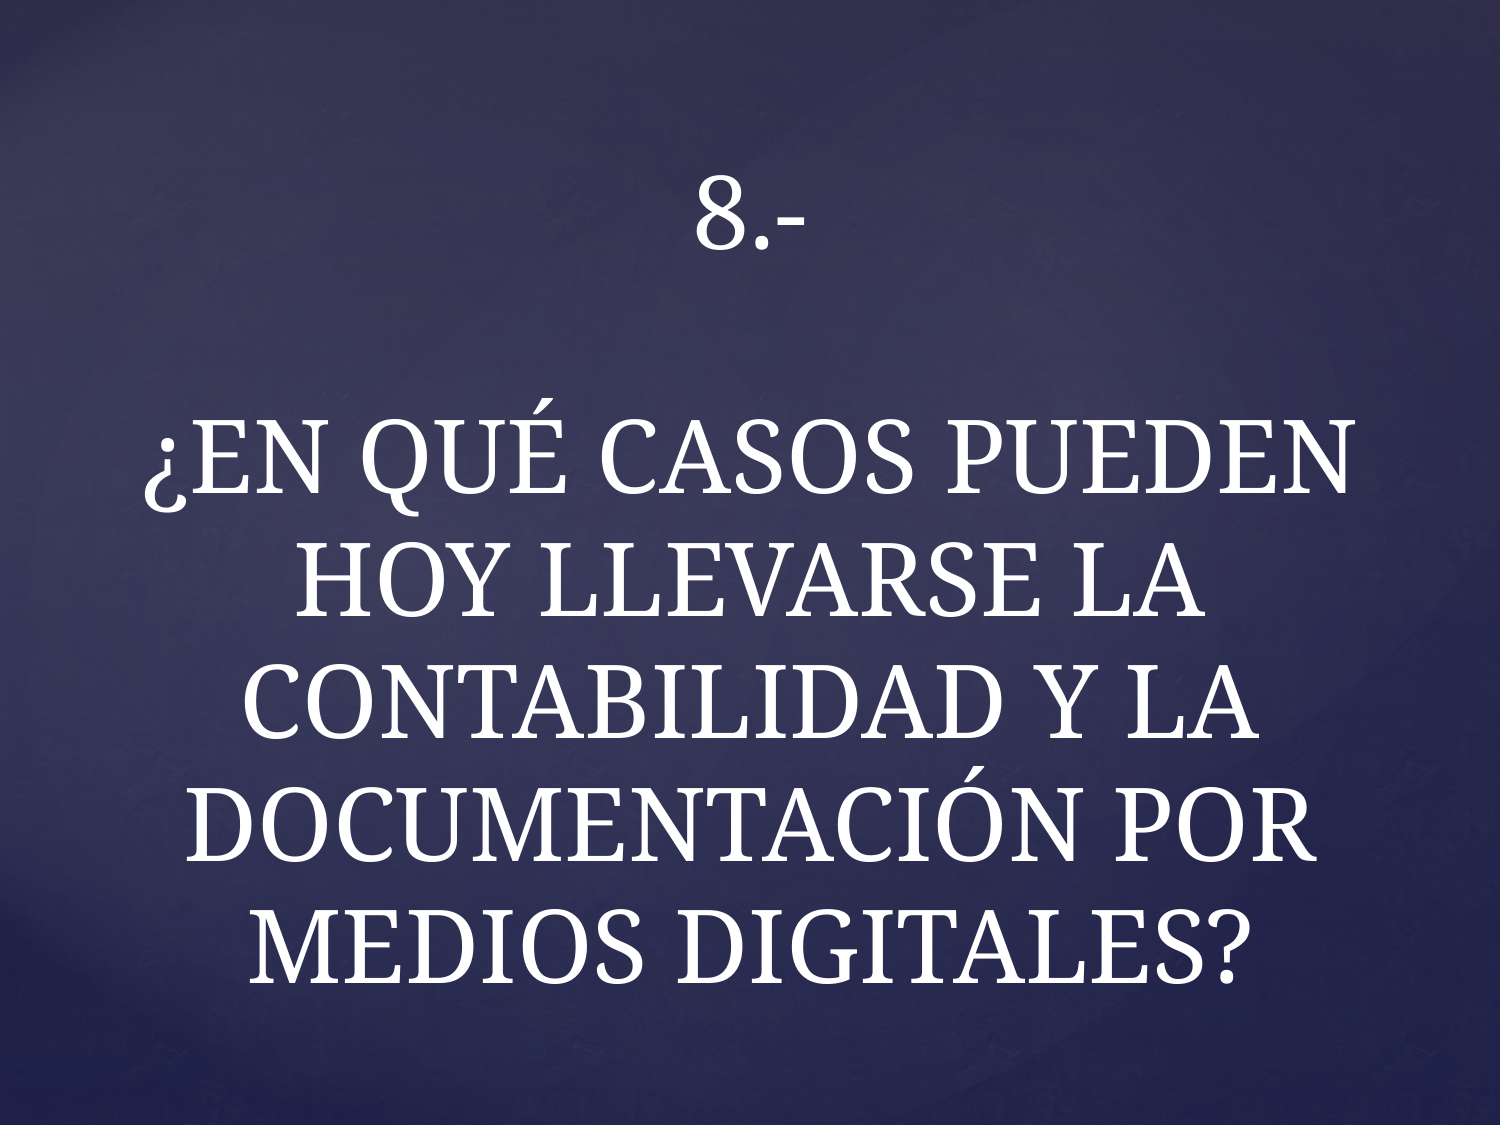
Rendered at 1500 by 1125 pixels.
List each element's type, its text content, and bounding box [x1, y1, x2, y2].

title 8.- ¿EN QUÉ CASOS PUEDEN HOY LLEVARSE LA CONTABILIDAD Y LA DOCUMENTACIÓN POR MEDIOS DIGITALES? [75, 45, 1425, 1012]
